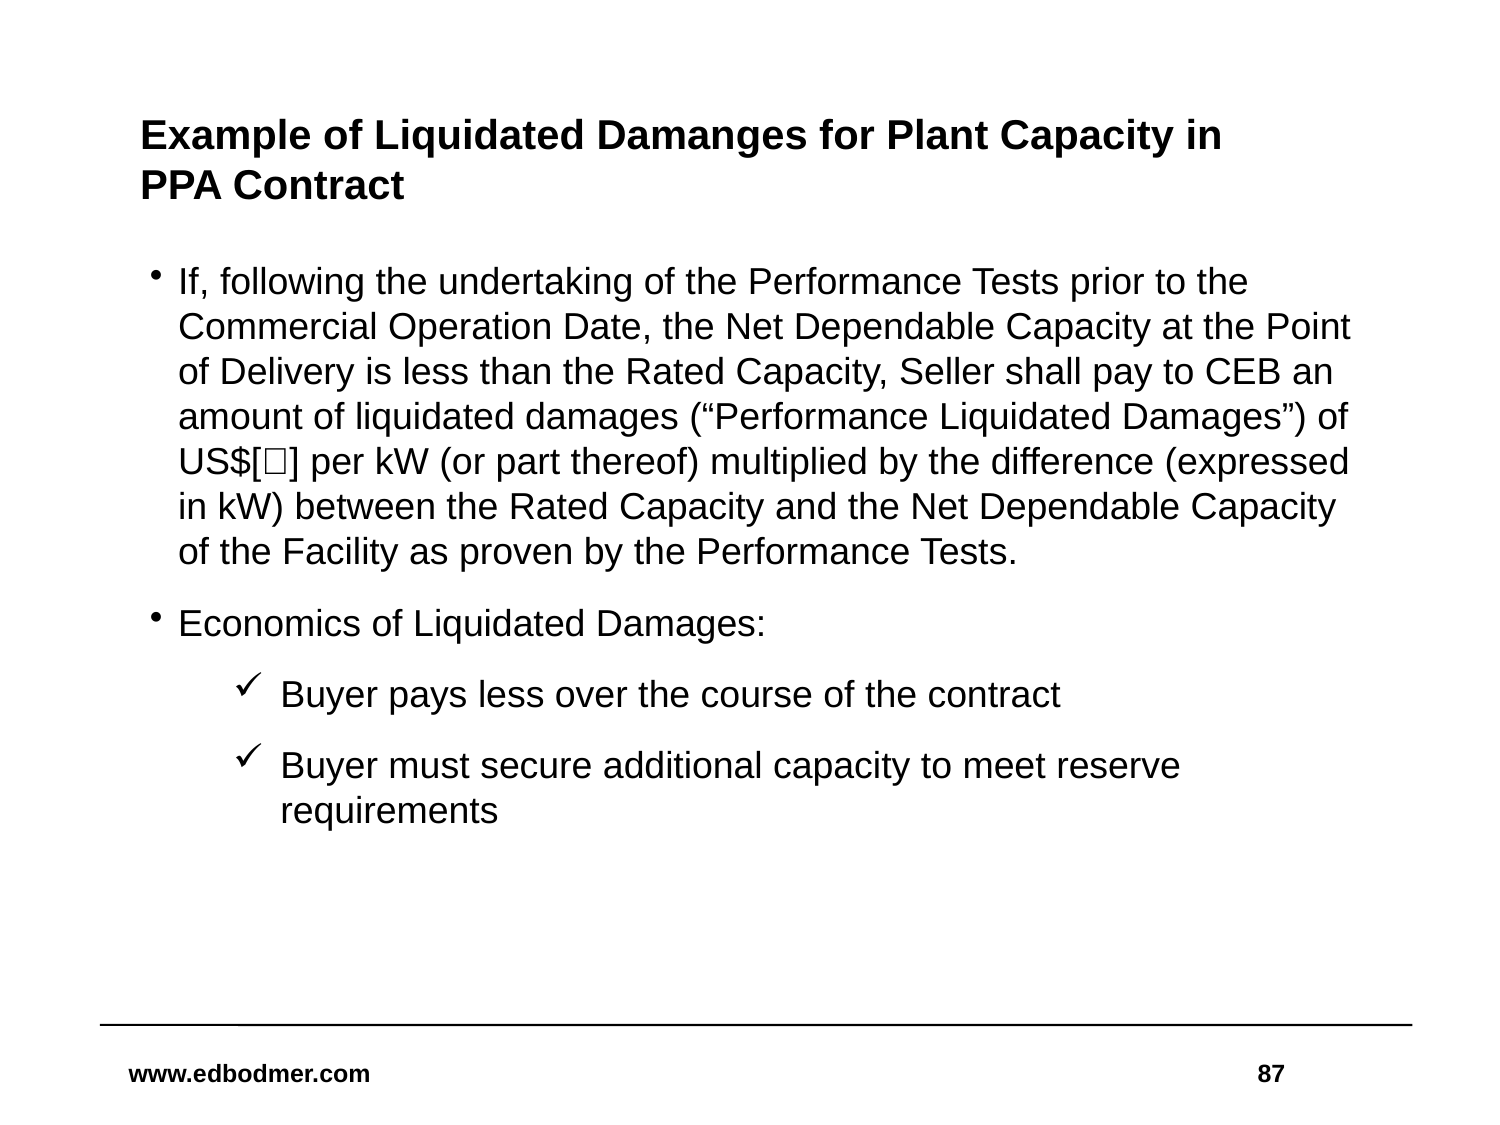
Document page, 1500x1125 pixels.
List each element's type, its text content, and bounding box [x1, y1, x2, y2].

title Example of Liquidated Damanges for Plant Capacity in PPA Contract [125, 99, 1288, 225]
list If, following the undertaking of the Performance Tests prior to the Commercial Operation Date, the Net Dependable Capacity at the Point of Delivery is less than the Rated Capacity, Seller shall pay to CEB an amount of liquidated damages (“Performance Liquidated Damages”) of US$[] per kW (or part thereof) multiplied by the difference (expressed in kW) between the Rated Capacity and the Net Dependable Capacity of the Facility as proven by the Performance Tests. Economics of Liquidated Damages: Buyer pays less over the course of the contract Buyer must secure additional capacity to meet reserve requirements [125, 249, 1375, 1000]
